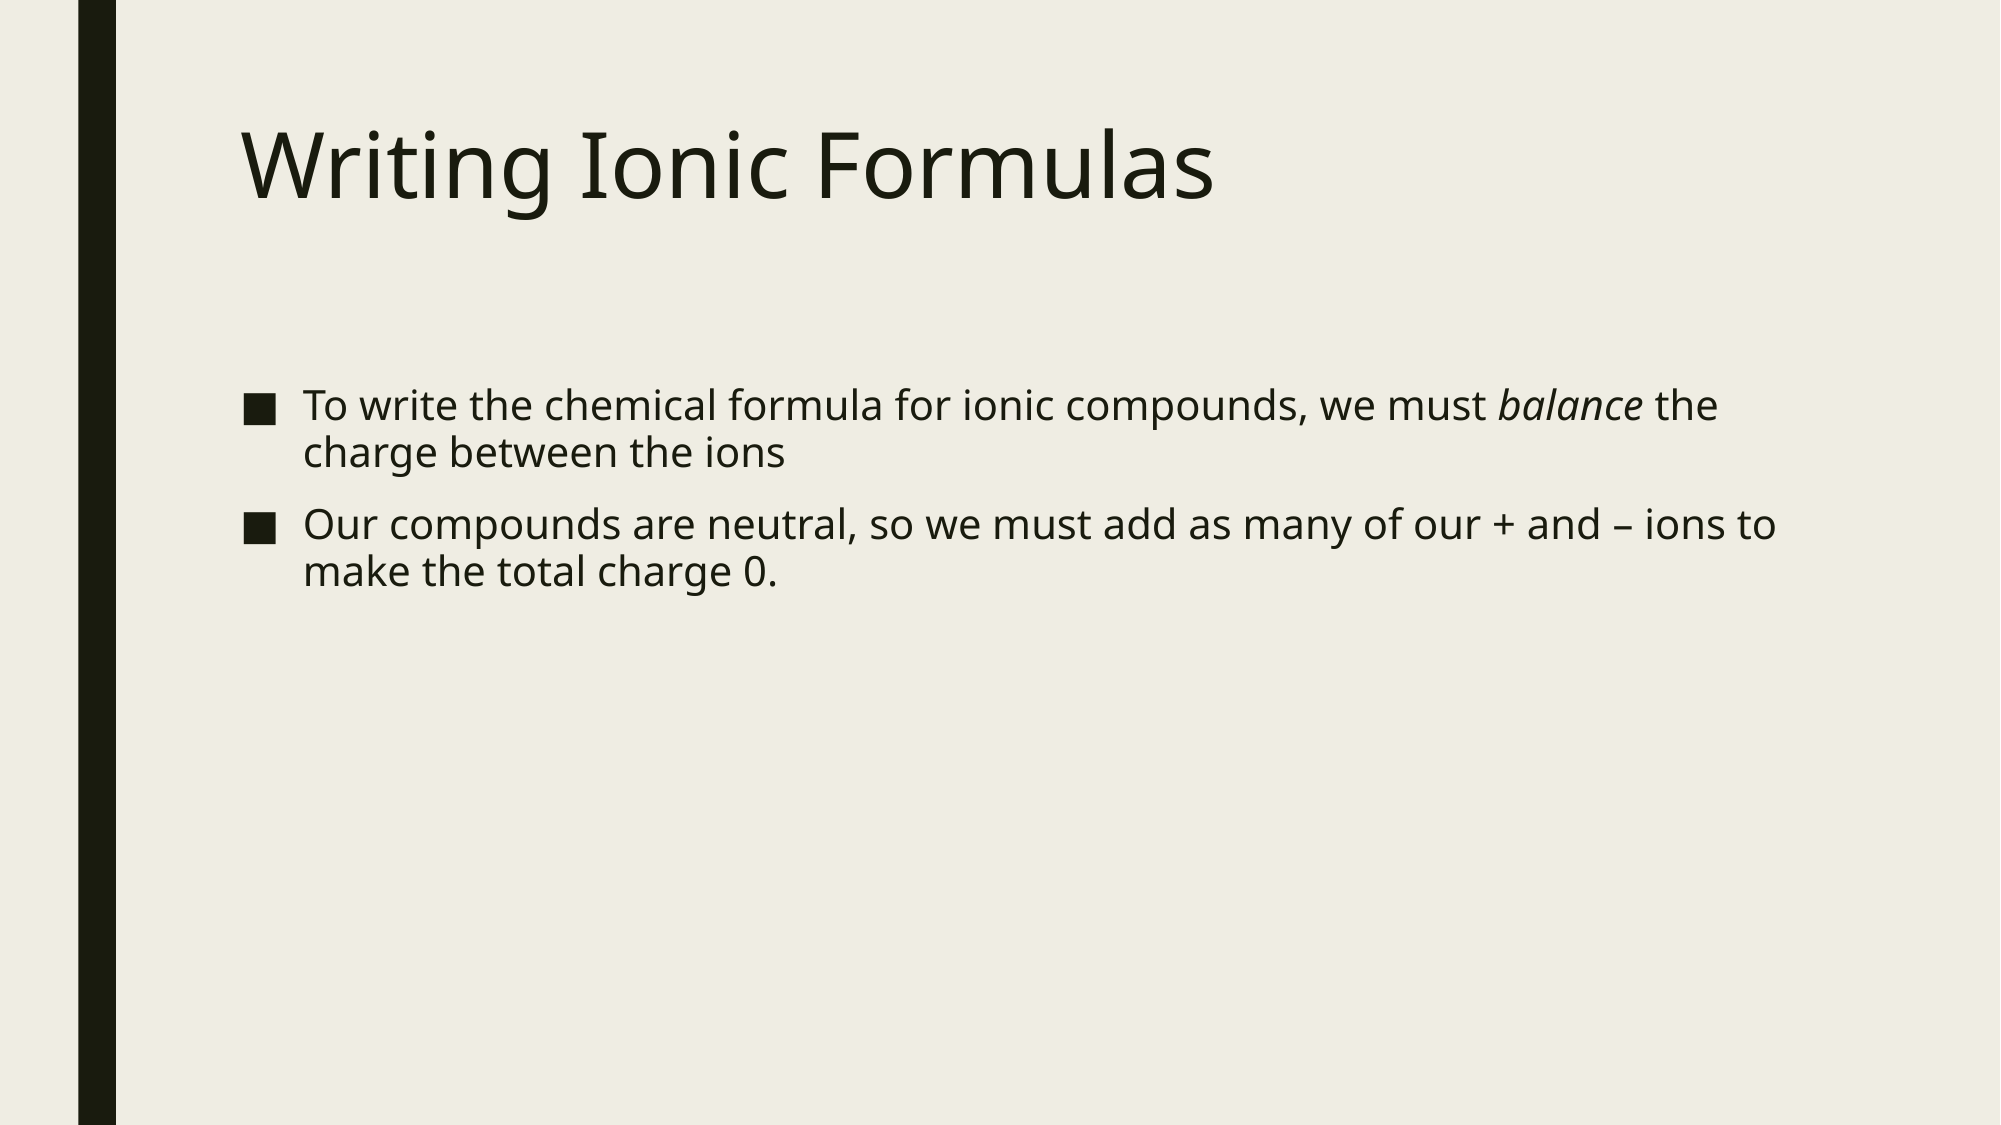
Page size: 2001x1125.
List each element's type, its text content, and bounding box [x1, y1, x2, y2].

list To write the chemical formula for ionic compounds, we must balance the charge between the ions Our compounds are neutral, so we must add as many of our + and – ions to make the total charge 0. [225, 375, 1800, 963]
title Writing Ionic Formulas [225, 112, 1800, 357]
